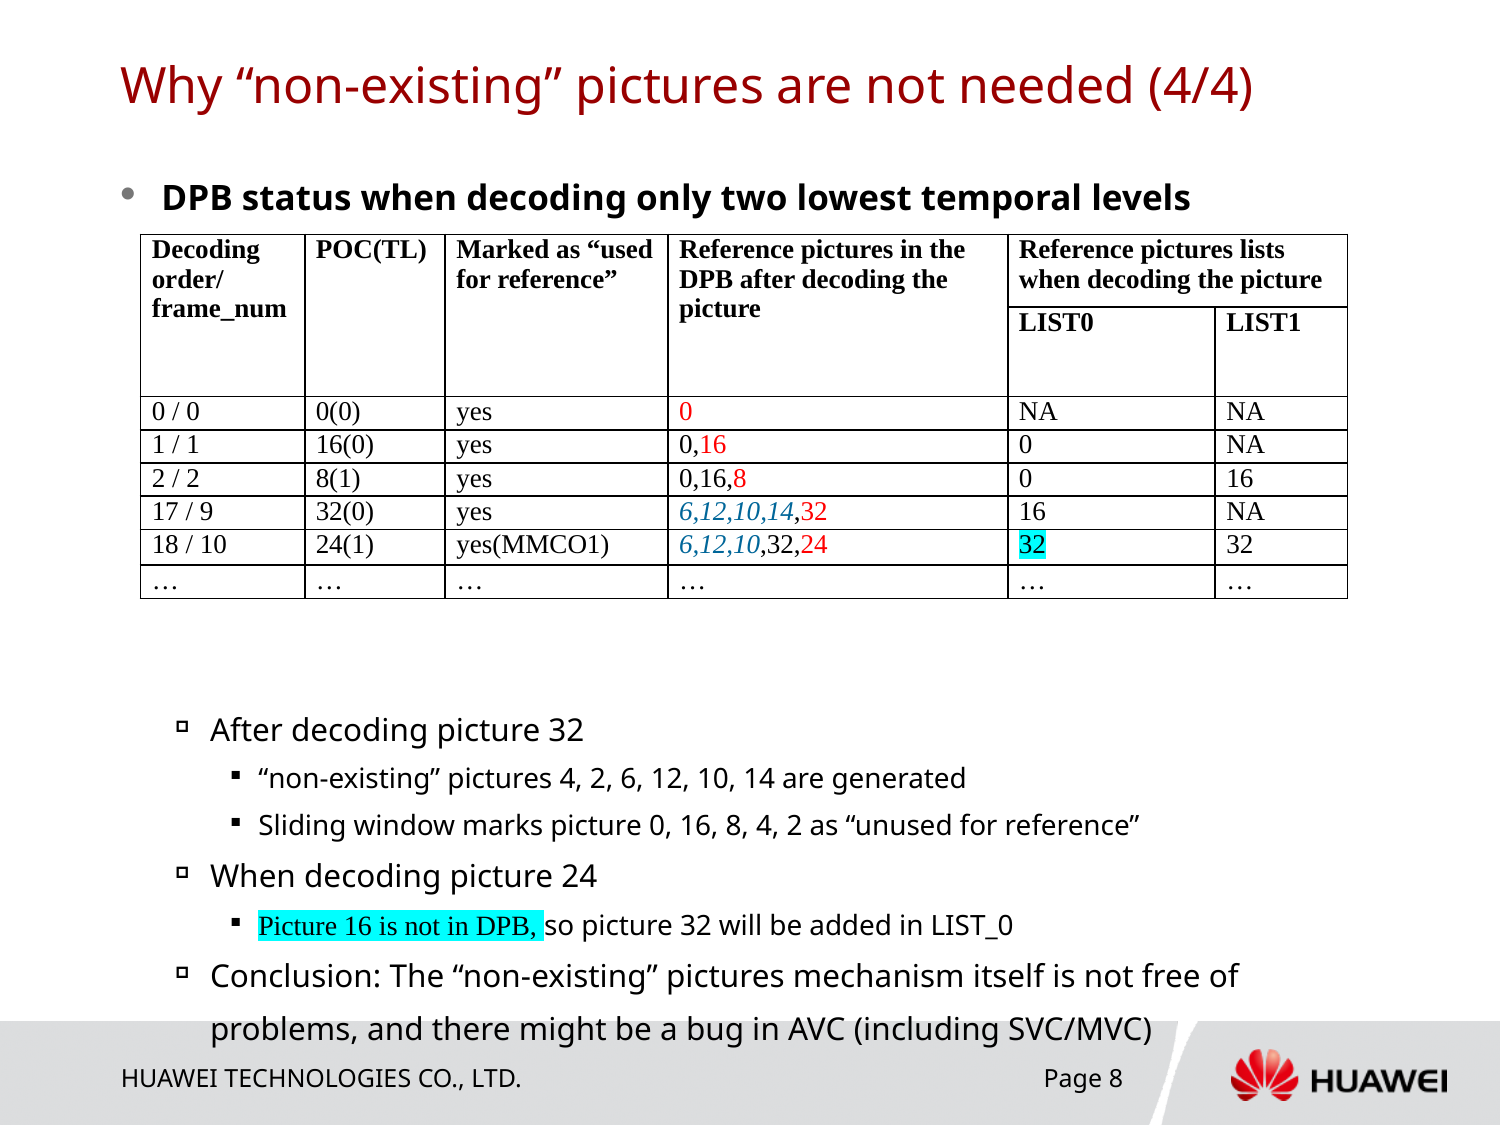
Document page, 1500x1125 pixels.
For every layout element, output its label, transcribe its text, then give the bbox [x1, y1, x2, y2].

table_cell NA [1216, 431, 1347, 462]
table_header Decoding order/ frame_num [141, 235, 304, 396]
table_cell 0,16,8 [669, 464, 1007, 495]
table_cell 17 / 9 [141, 497, 304, 529]
table_cell 16 [1009, 497, 1214, 529]
table_cell 6,12,10,32,24 [669, 530, 1007, 564]
table_cell LIST1 [1216, 308, 1347, 396]
table_cell … [1216, 566, 1347, 598]
table_cell 0 / 0 [141, 397, 304, 429]
table_cell 0,16 [669, 431, 1007, 462]
table_cell yes [446, 431, 667, 462]
list DPB status when decoding only two lowest temporal levels After decoding picture 32 “non-existing” pictures 4, 2, 6, 12, 10, 14 are generated Sliding window marks picture 0, 16, 8, 4, 2 as “unused for reference” When decoding picture 24 Picture 16 is not in DPB, so picture 32 will be added in LIST_0 Conclusion: The “non-existing” pictures mechanism itself is not free of problems, and there might be a bug in AVC (including SVC/MVC) [106, 152, 1409, 1055]
table_cell … [141, 566, 304, 598]
table_cell yes [446, 464, 667, 495]
table_cell … [306, 566, 444, 598]
table_cell NA [1009, 397, 1214, 429]
table_cell yes(MMCO1) [446, 530, 667, 564]
table_cell 8(1) [306, 464, 444, 495]
table_header Reference pictures in the DPB after decoding the picture [669, 235, 1007, 396]
table_cell 0(0) [306, 397, 444, 429]
table_cell … [669, 566, 1007, 598]
table_cell 0 [1009, 464, 1214, 495]
table_cell NA [1216, 497, 1347, 529]
table_cell 18 / 10 [141, 530, 304, 564]
table_cell LIST0 [1009, 308, 1214, 396]
table_header Marked as “used for reference” [446, 235, 667, 396]
table_cell 1 / 1 [141, 431, 304, 462]
table_cell yes [446, 497, 667, 529]
table_cell NA [1216, 397, 1347, 429]
table_cell 16 [1216, 464, 1347, 495]
table_cell 32 [1216, 530, 1347, 564]
picture [0, 1021, 1500, 1125]
table_cell 0 [1009, 431, 1214, 462]
title Why “non-existing” pictures are not needed (4/4) [106, 11, 1378, 152]
table_cell … [1009, 566, 1214, 598]
table_header POC(TL) [306, 235, 444, 396]
table_cell 2 / 2 [141, 464, 304, 495]
table_header Reference pictures lists when decoding the picture [1009, 235, 1347, 306]
table_cell … [446, 566, 667, 598]
table_cell 32(0) [306, 497, 444, 529]
table_cell 16(0) [306, 431, 444, 462]
table_cell 32 [1009, 530, 1214, 564]
table_cell yes [446, 397, 667, 429]
table_cell 0 [669, 397, 1007, 429]
table_cell 6,12,10,14,32 [669, 497, 1007, 529]
slide_number Page 8 [1043, 1064, 1388, 1125]
table_cell 24(1) [306, 530, 444, 564]
